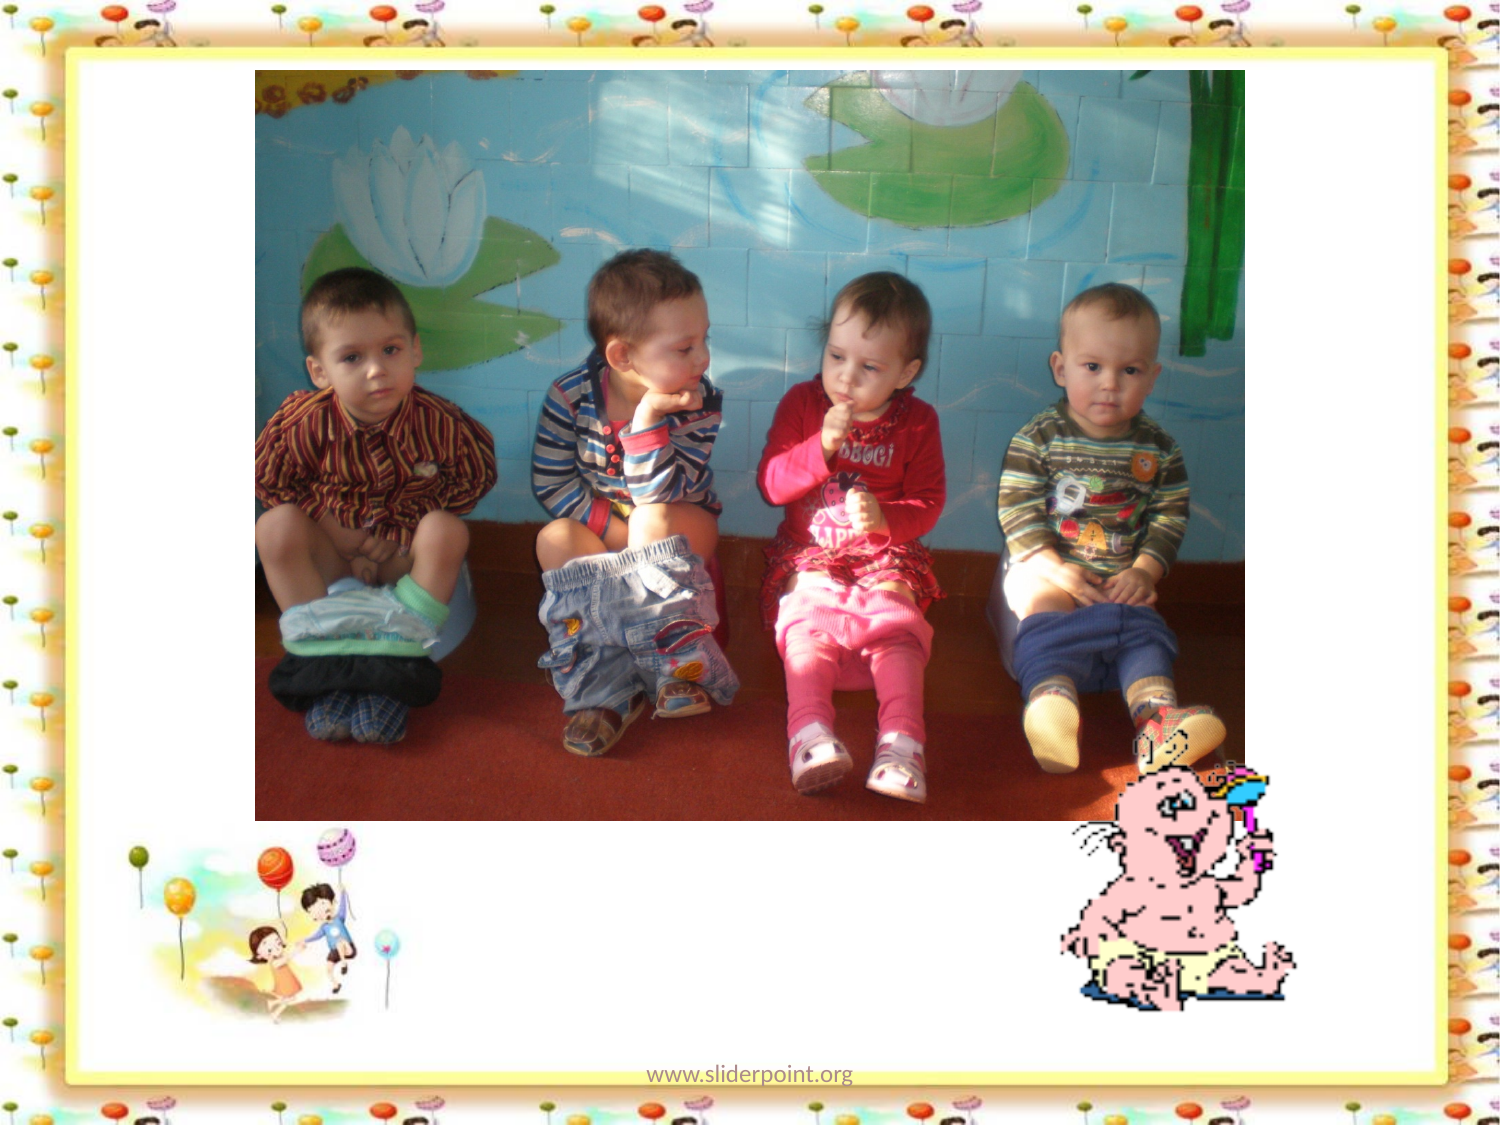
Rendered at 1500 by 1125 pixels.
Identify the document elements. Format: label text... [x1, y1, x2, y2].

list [254, 70, 1246, 821]
footer www.sliderpoint.org [512, 1042, 988, 1103]
picture [0, 0, 1500, 1125]
